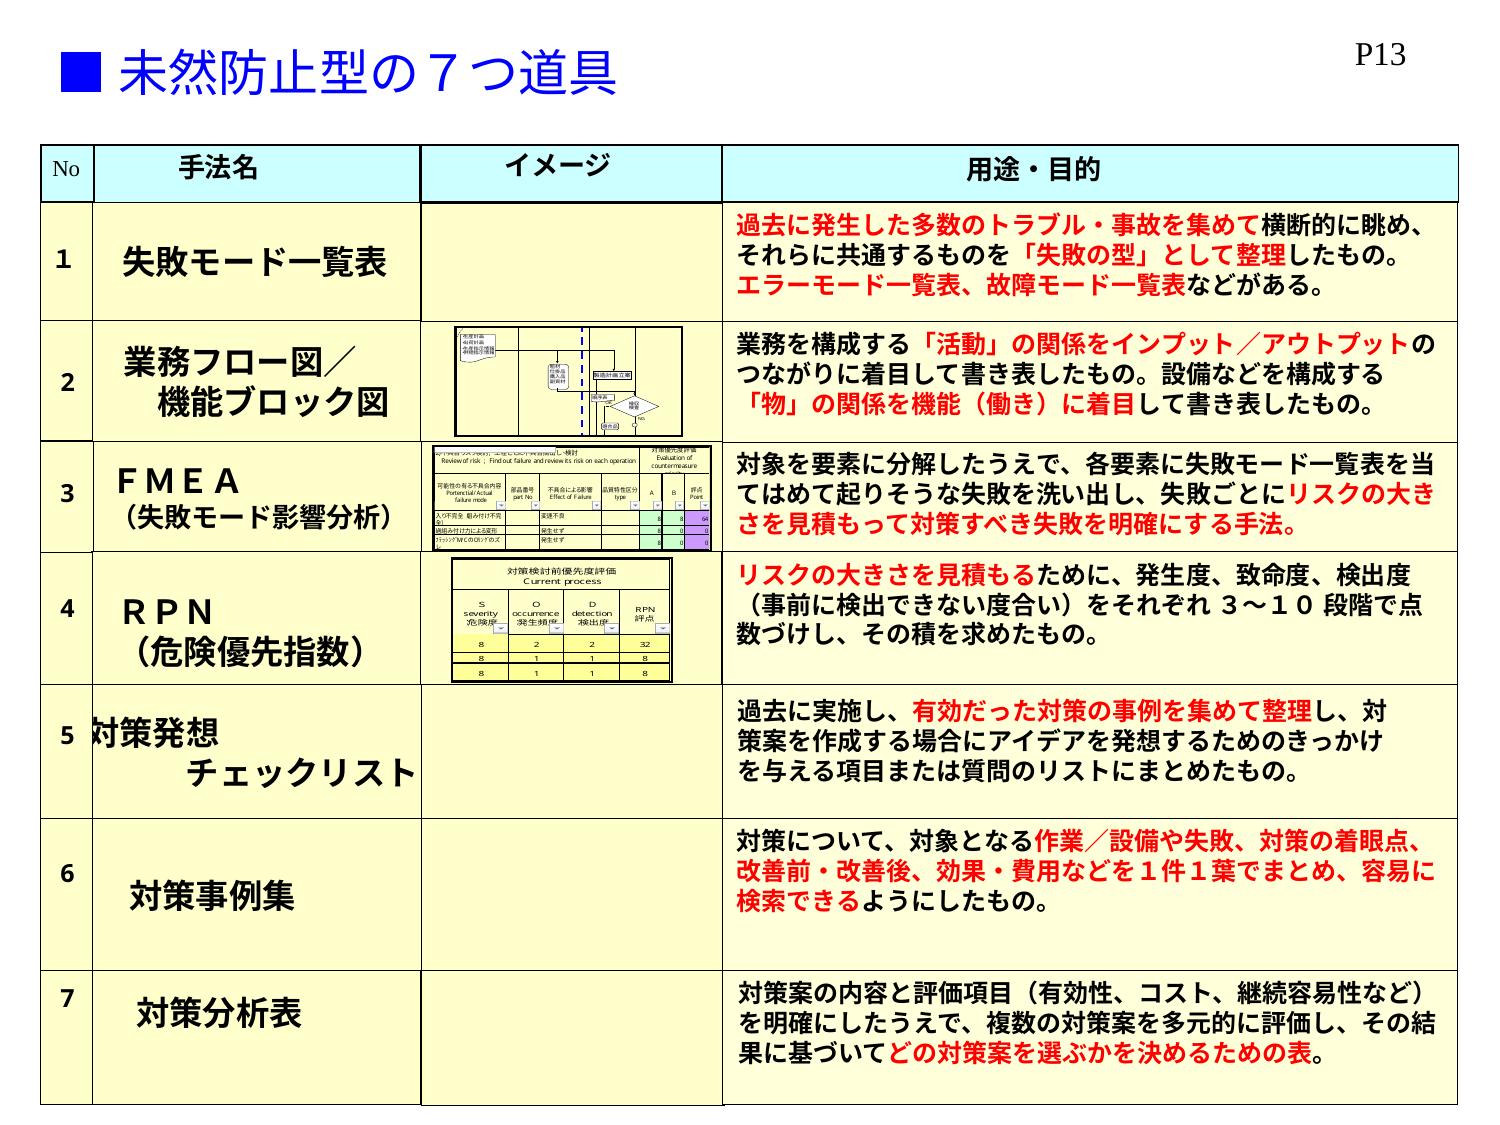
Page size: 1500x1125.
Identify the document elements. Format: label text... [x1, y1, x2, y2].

text_box イメージ [504, 148, 612, 181]
text_box [421, 203, 723, 322]
text_box 失敗モード一覧表 [93, 202, 422, 320]
text_box [421, 971, 725, 1106]
picture [452, 559, 671, 681]
text_box [40, 320, 93, 442]
text_box 3 [60, 477, 75, 507]
picture [434, 447, 710, 550]
text_box 対象を要素に分解したうえで、各要素に失敗モード一覧表を当てはめて起りそうな失敗を洗い出し、失敗ごとにリスクの大きさを見積もって対策すべき失敗を明確にする手法。 [722, 443, 1458, 551]
text_box [421, 818, 722, 971]
text_box 5 [60, 719, 75, 750]
text_box [40, 202, 93, 320]
picture [455, 328, 682, 436]
text_box [722, 684, 1458, 818]
text_box [421, 684, 722, 818]
text_box [40, 144, 94, 202]
text_box 業務フロー図／ 機能ブロック図 [93, 320, 421, 441]
text_box 4 [60, 592, 75, 623]
text_box 対策について、対象となる作業／設備や失敗、対策の着眼点、改善前・改善後、効果・費用などを１件１葉でまとめ、容易に検索できるようにしたもの。 [722, 818, 1458, 970]
text_box [93, 971, 422, 1105]
text_box P13 [1340, 24, 1500, 80]
text_box 7 [60, 982, 75, 1013]
text_box [40, 442, 93, 552]
text_box 過去に実施し、有効だった対策の事例を集めて整理し、対策案を作成する場合にアイデアを発想するためのきっかけを与える項目または質問のリストにまとめたもの。 [722, 688, 1415, 793]
text_box [91, 551, 421, 684]
text_box 手法名 [178, 150, 260, 183]
text_box [722, 970, 1458, 1105]
text_box 対策分析表 [136, 992, 303, 1033]
text_box [40, 684, 93, 818]
text_box 用途・目的 [966, 152, 1102, 185]
text_box No [52, 153, 81, 181]
text_box ＲＰＮ （危険優先指数） [117, 591, 384, 672]
text_box [40, 818, 92, 971]
text_box [40, 552, 93, 684]
text_box 業務を構成する「活動」の関係をインプット／アウトプットのつながりに着目して書き表したもの。設備などを構成する「物」の関係を機能（働き）に着目して書き表したもの。 [722, 321, 1458, 443]
text_box リスクの大きさを見積もるために、発生度、致命度、検出度（事前に検出できない度合い）をそれぞれ ３～１０ 段階で点数づけし、その積を求めたもの。 [722, 551, 1458, 684]
text_box 対策発想 チェックリスト [93, 711, 419, 792]
text_box [92, 818, 421, 971]
text_box ＦＭＥＡ （失敗モード影響分析） [93, 441, 421, 551]
text_box [93, 684, 421, 818]
text_box 対策事例集 [129, 875, 352, 916]
text_box 対策案の内容と評価項目（有効性、コスト、継続容易性など）を明確にしたうえで、複数の対策案を多元的に評価し、その結果に基づいてどの対策案を選ぶかを決めるための表。 [738, 977, 1458, 1087]
text_box [420, 321, 722, 441]
text_box [421, 441, 722, 552]
text_box [421, 144, 722, 202]
text_box １ [51, 243, 76, 274]
text_box [722, 144, 1459, 202]
text_box [421, 552, 722, 684]
text_box [94, 144, 421, 202]
text_box 6 [60, 857, 75, 888]
text_box [40, 971, 93, 1105]
text_box 2 [60, 366, 75, 397]
text_box 過去に発生した多数のトラブル・事故を集めて横断的に眺め、 それらに共通するものを「失敗の型」として整理したもの。 エラーモード一覧表、故障モード一覧表などがある。 [722, 202, 1458, 321]
text_box ■未然防止型の７つ道具 [42, 30, 710, 109]
